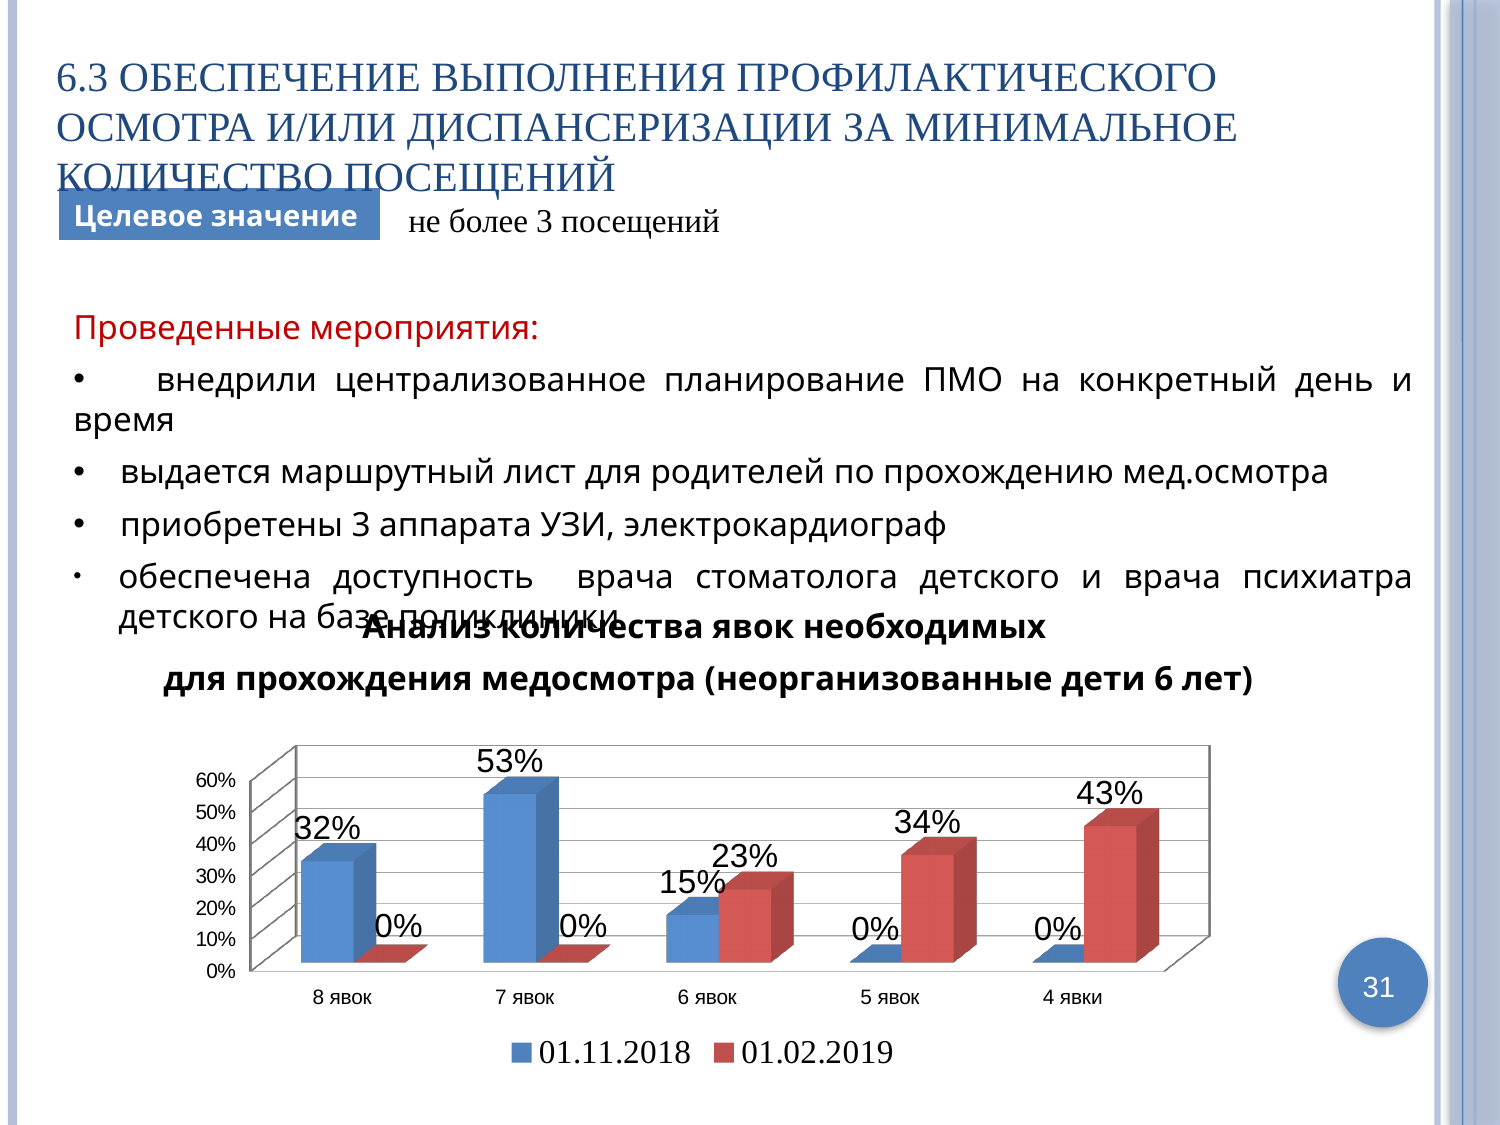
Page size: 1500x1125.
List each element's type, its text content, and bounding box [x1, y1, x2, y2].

text_box 6.3 Обеспечение выполнения профилактического осмотра и/или диспансеризации за минимальное количество посещений [41, 42, 1435, 164]
table_header Целевое значение [59, 188, 380, 240]
text_box не более 3 посещений [393, 192, 736, 246]
chart [70, 738, 1337, 1079]
text_box Проведенные мероприятия: внедрили централизованное планирование ПМО на конкретный день и время выдается маршрутный лист для родителей по прохождению мед.осмотра приобретены 3 аппарата УЗИ, электрокардиограф обеспечена доступность врача стоматолога детского и врача психиатра детского на базе поликлиники [58, 246, 1430, 643]
text_box Анализ количества явок необходимых для прохождения медосмотра (неорганизованные дети 6 лет) [105, 643, 1313, 692]
text_box 31 [1347, 960, 1411, 1011]
